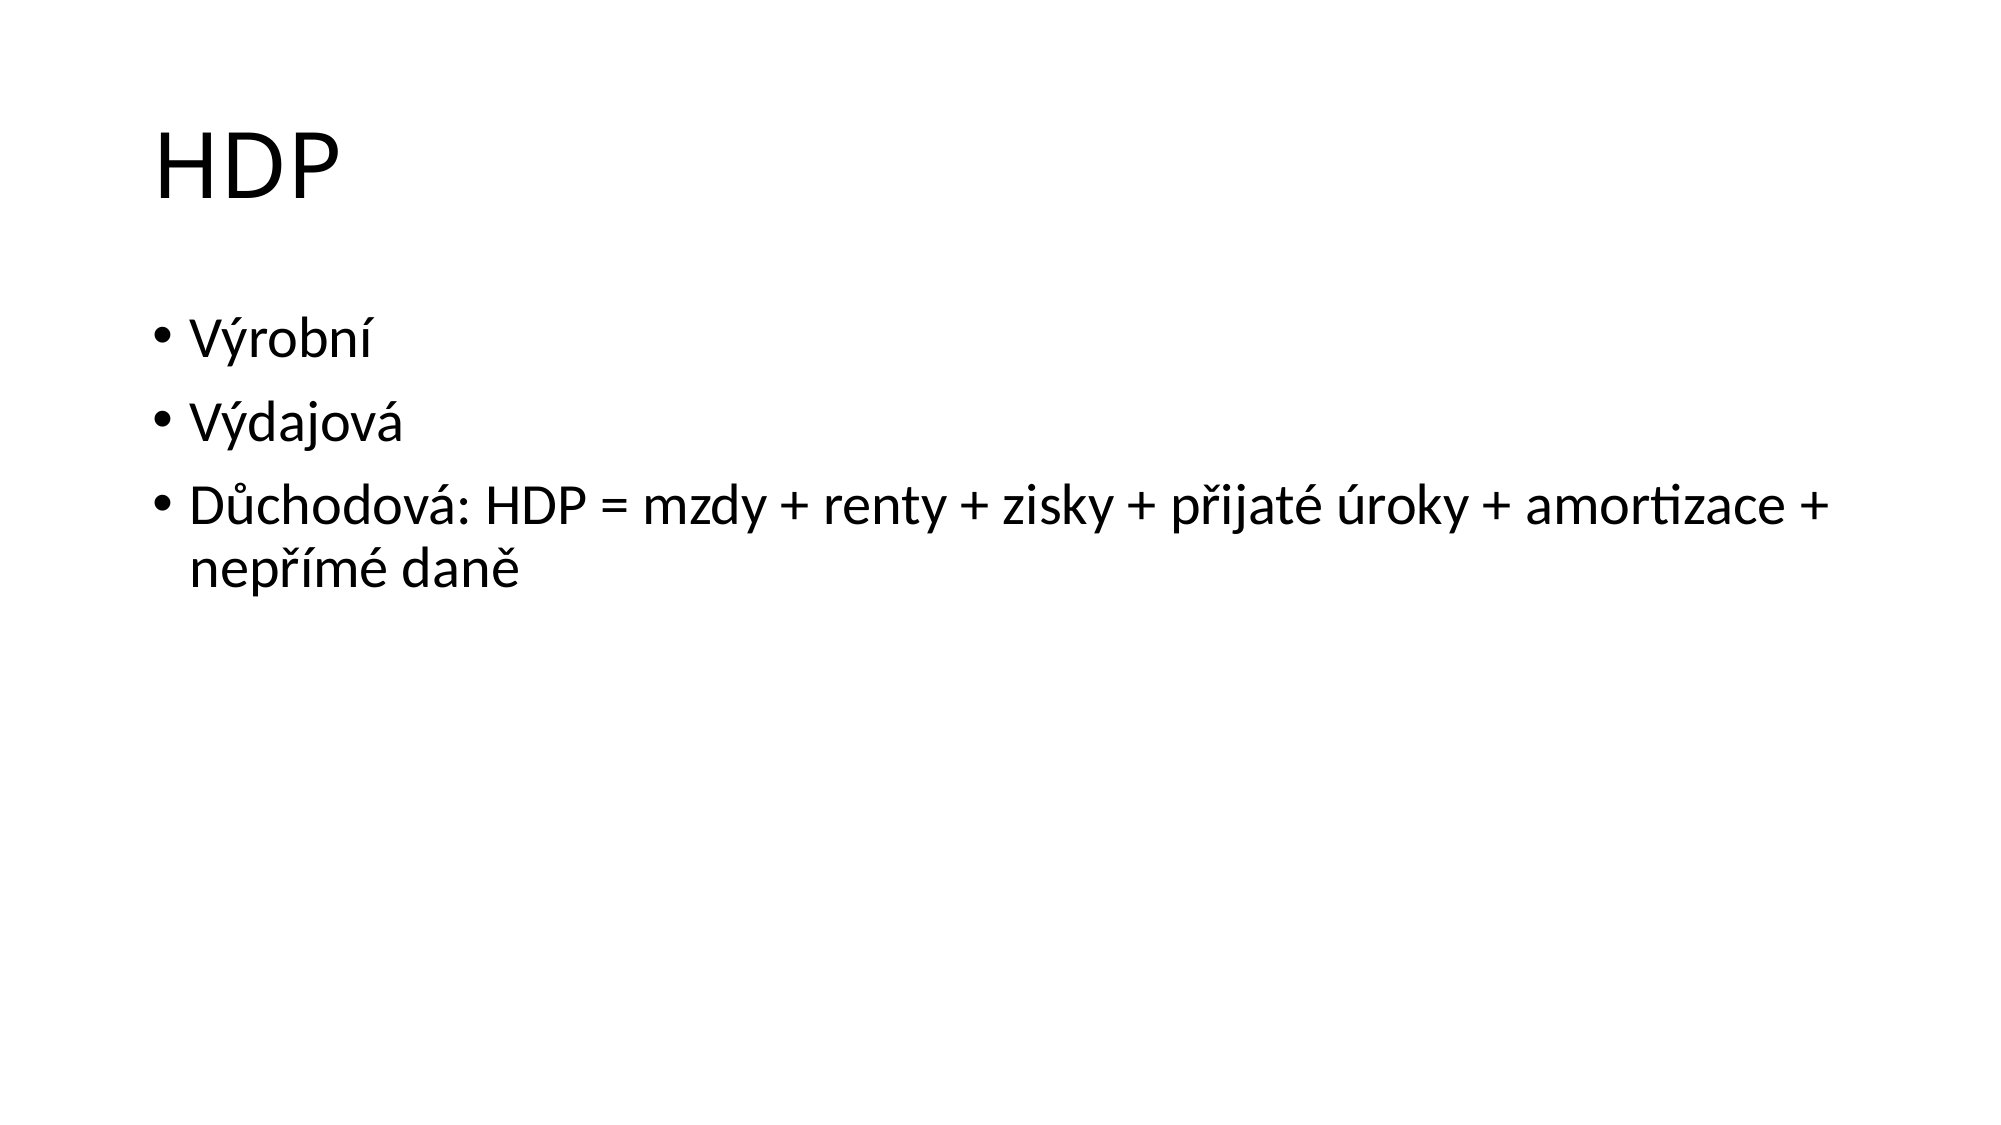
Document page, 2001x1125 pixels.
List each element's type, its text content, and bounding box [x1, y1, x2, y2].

list Výrobní Výdajová Důchodová: HDP = mzdy + renty + zisky + přijaté úroky + amortizace + nepřímé daně [137, 299, 1863, 1014]
title HDP [137, 59, 1863, 278]
